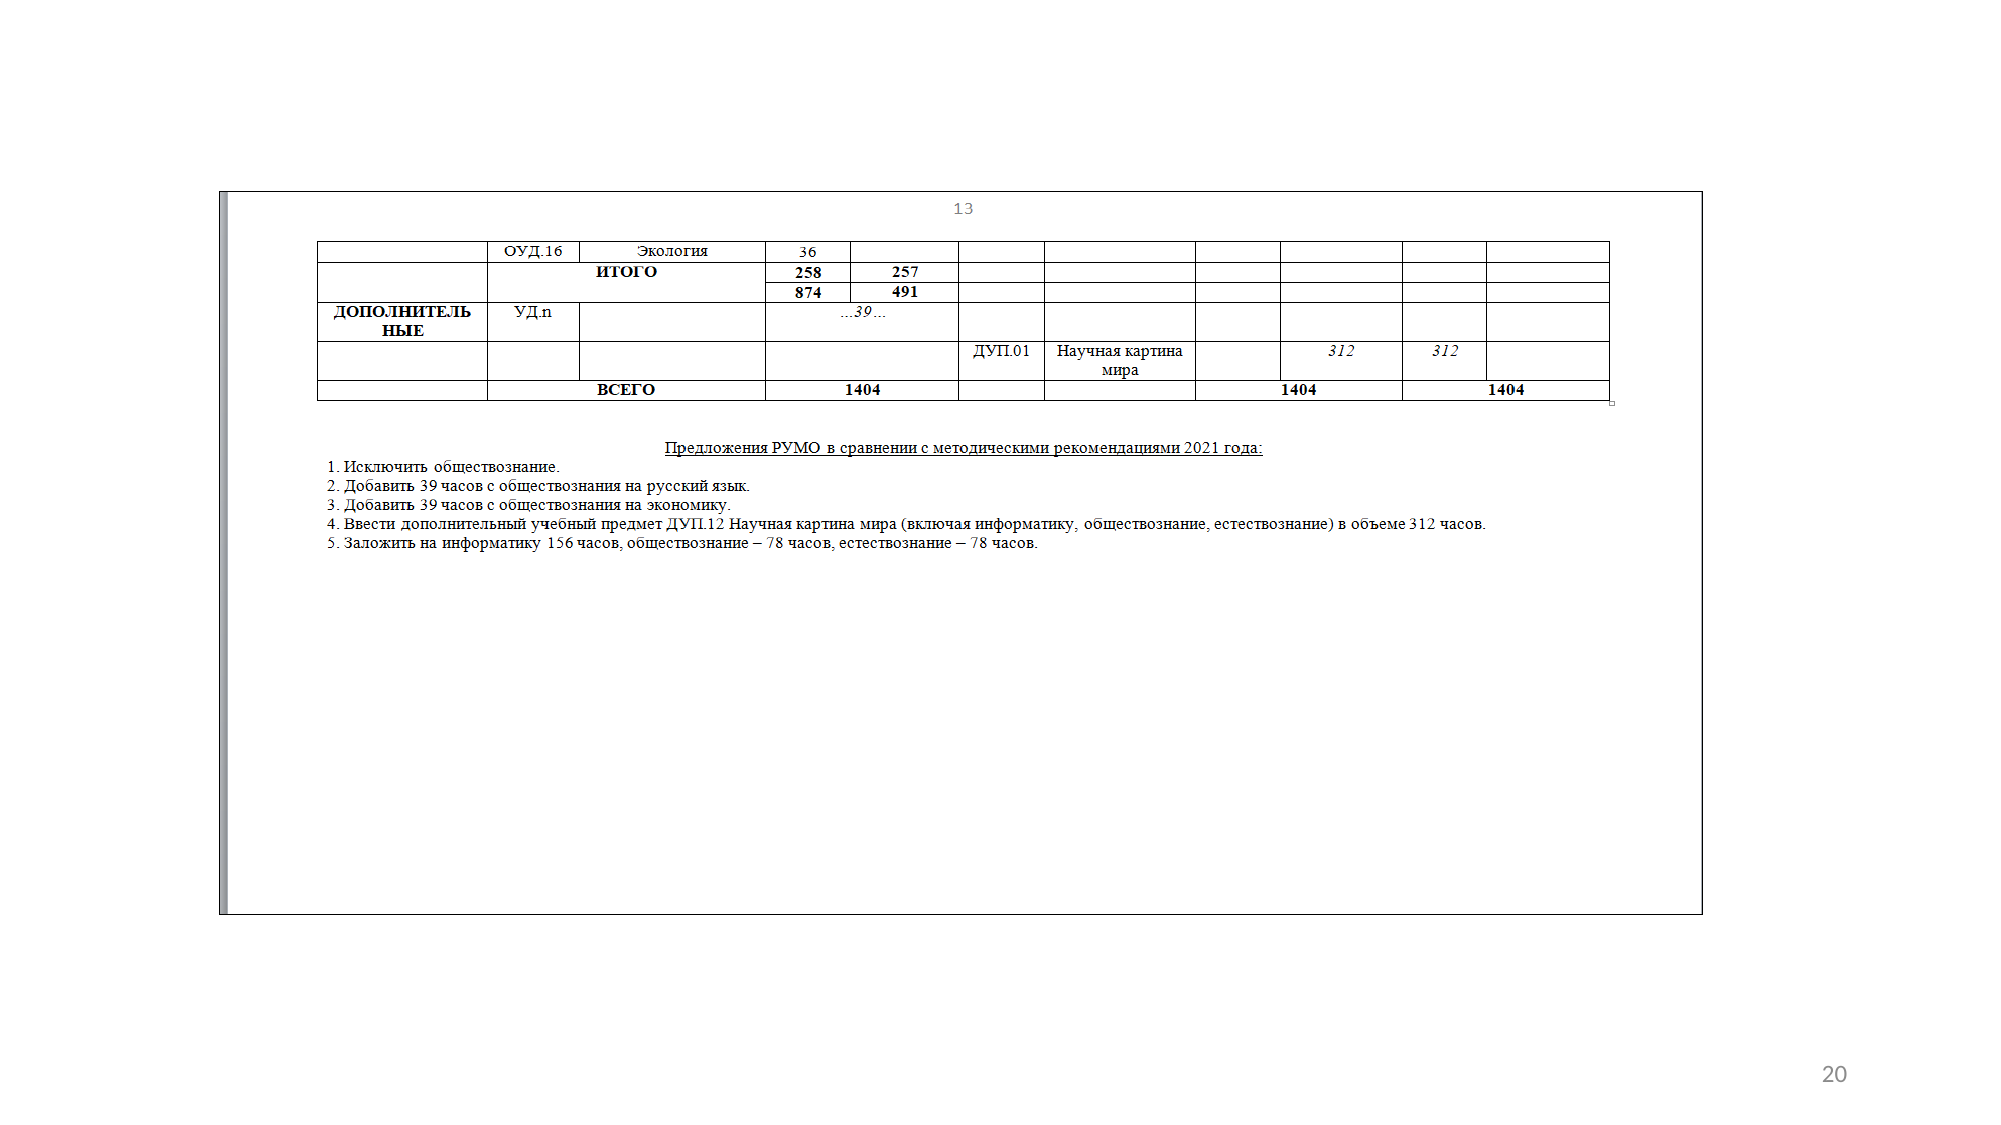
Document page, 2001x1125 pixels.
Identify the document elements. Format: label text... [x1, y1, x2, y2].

slide_number 20 [1412, 1042, 1863, 1103]
picture [219, 191, 1703, 915]
